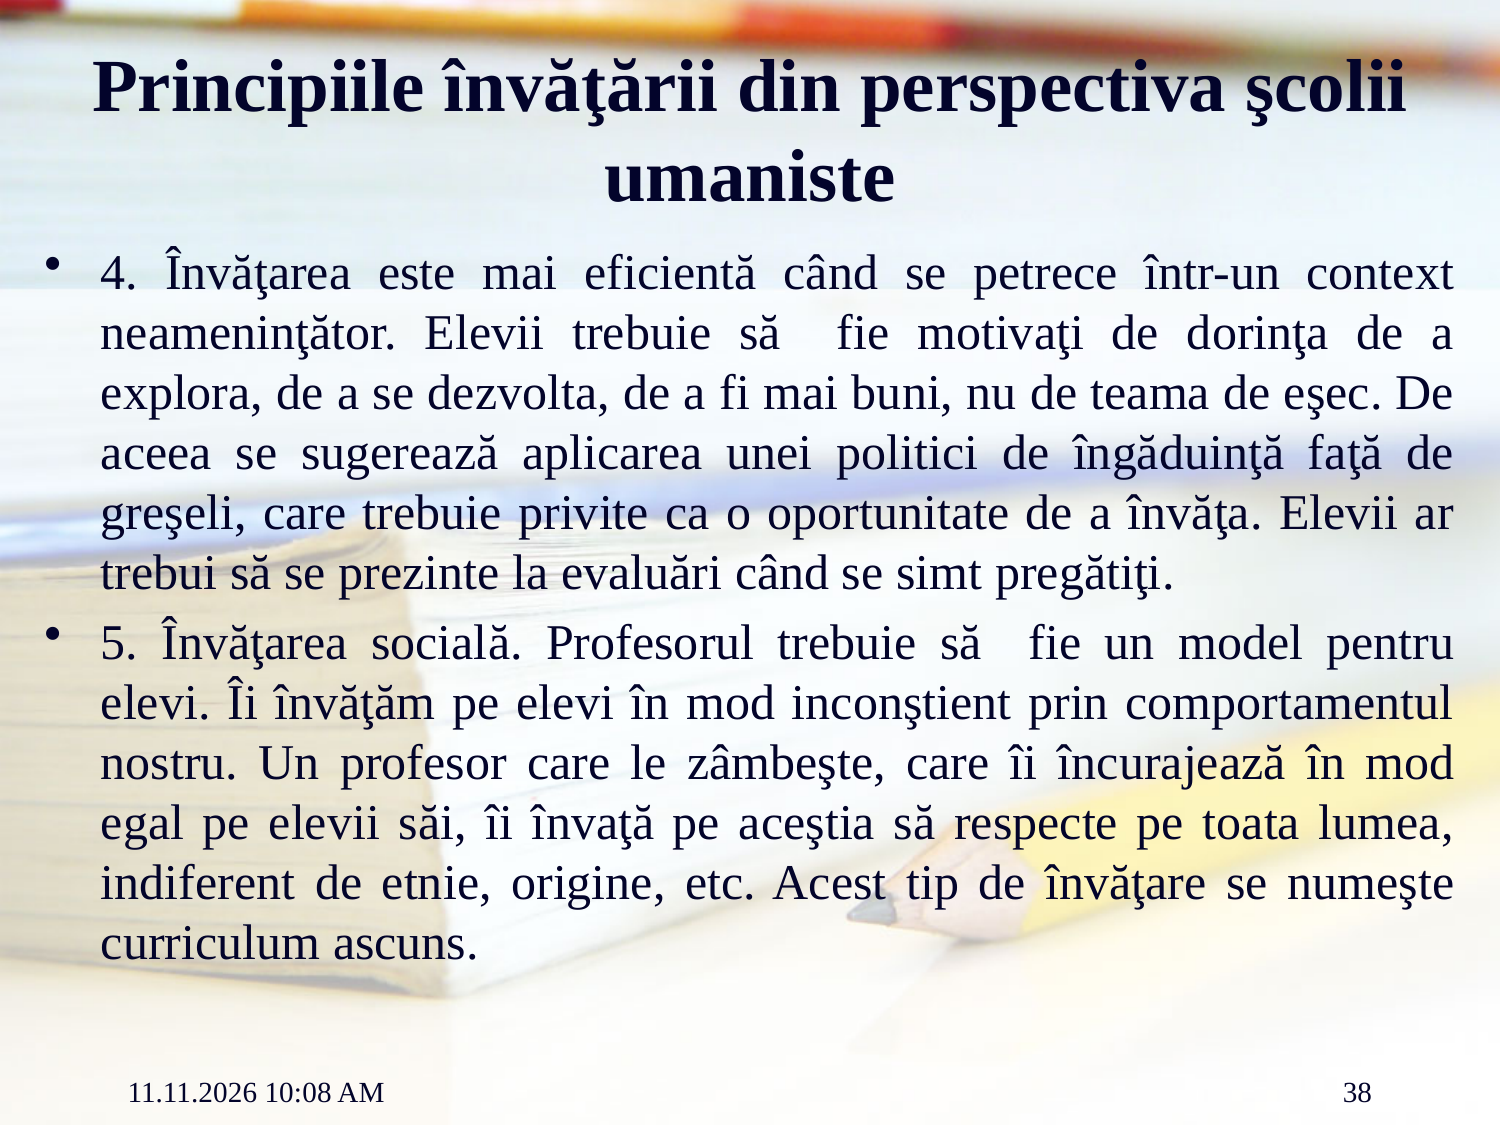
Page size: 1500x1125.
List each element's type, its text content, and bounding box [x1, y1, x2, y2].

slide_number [112, 1065, 426, 1114]
slide_number 38 [1074, 1065, 1388, 1114]
list 4. Învăţarea este mai eficientă când se petrece într-un context neameninţător. Elevii trebuie să fie motivaţi de dorinţa de a explora, de a se dezvolta, de a fi mai buni, nu de teama de eşec. De aceea se sugerează aplicarea unei politici de îngăduinţă faţă de greşeli, care trebuie privite ca o oportunitate de a învăţa. Elevii ar trebui să se prezinte la evaluări când se simt pregătiţi. 5. Învăţarea socială. Profesorul trebuie să fie un model pentru elevi. Îi învăţăm pe elevi în mod inconştient prin comportamentul nostru. Un profesor care le zâmbeşte, care îi încurajează în mod egal pe elevii săi, îi învaţă pe aceştia să respecte pe toata lumea, indiferent de etnie, origine, etc. Acest tip de învăţare se numeşte curriculum ascuns. [29, 231, 1471, 1044]
title Principiile învăţării din perspectiva şcolii umaniste [29, 32, 1471, 221]
picture [0, 0, 1500, 1125]
